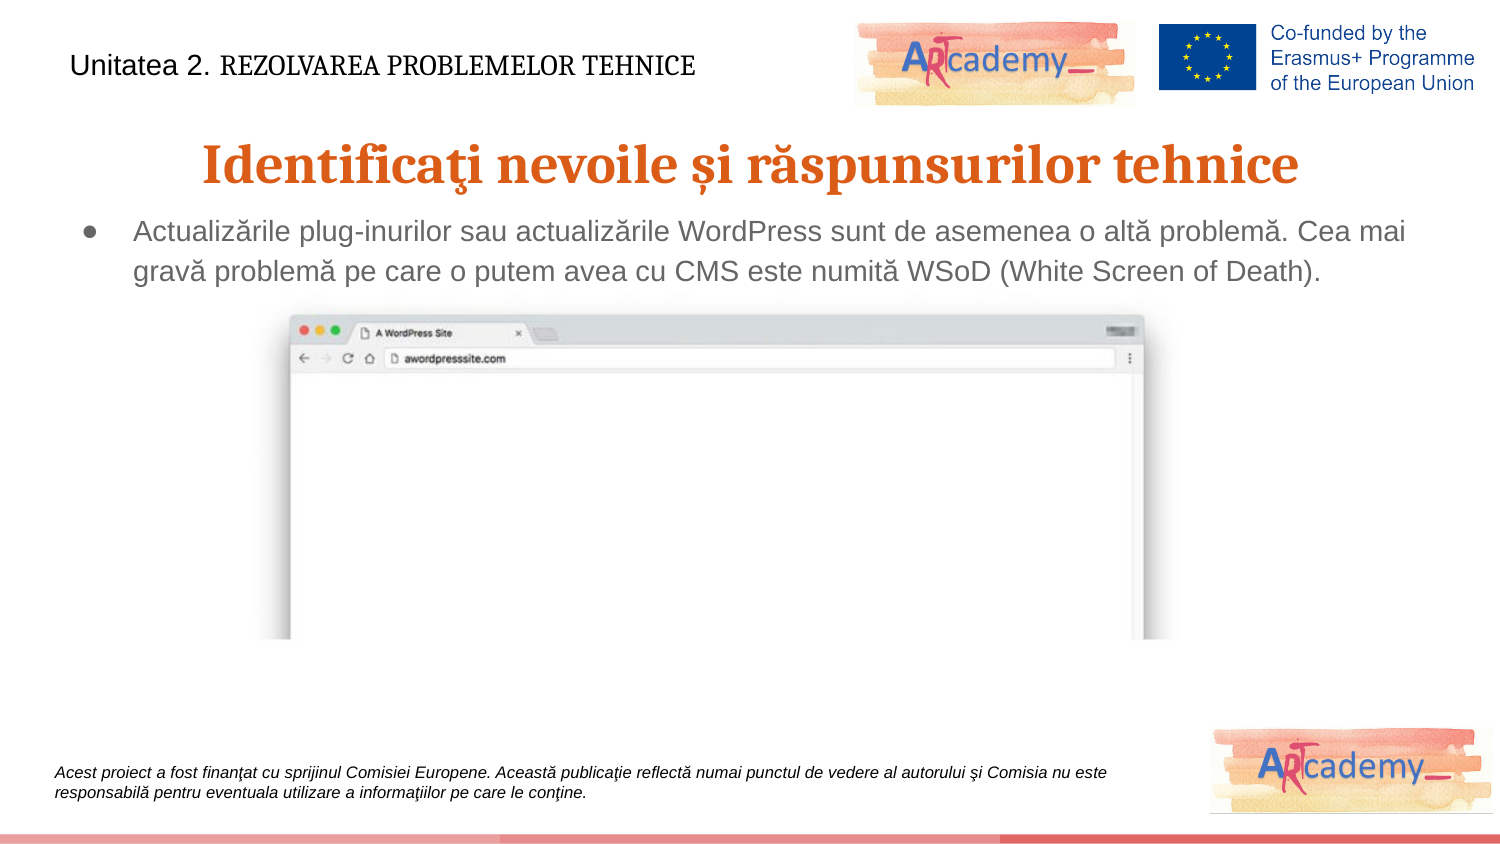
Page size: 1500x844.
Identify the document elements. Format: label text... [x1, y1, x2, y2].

list Actualizările plug-inurilor sau actualizările WordPress sunt de asemenea o altă problemă. Cea mai gravă problemă pe care o putem avea cu CMS este numită WSoD (White Screen of Death). [43, 192, 1500, 327]
title Identificaţi nevoile și răspunsurilor tehnice [108, 125, 1395, 192]
picture [854, 2, 1137, 138]
picture [1210, 709, 1493, 844]
picture [1158, 24, 1474, 94]
text_box Unitatea 2. REZOLVAREA PROBLEMELOR TEHNICE [54, 39, 745, 89]
text_box Acest proiect a fost finanţat cu sprijinul Comisiei Europene. Această publicaţie reflectă numai punctul de vedere al autorului şi Comisia nu este responsabilă pentru eventuala utilizare a informaţiilor pe care le conţine. [39, 754, 1205, 799]
picture [247, 290, 1180, 648]
